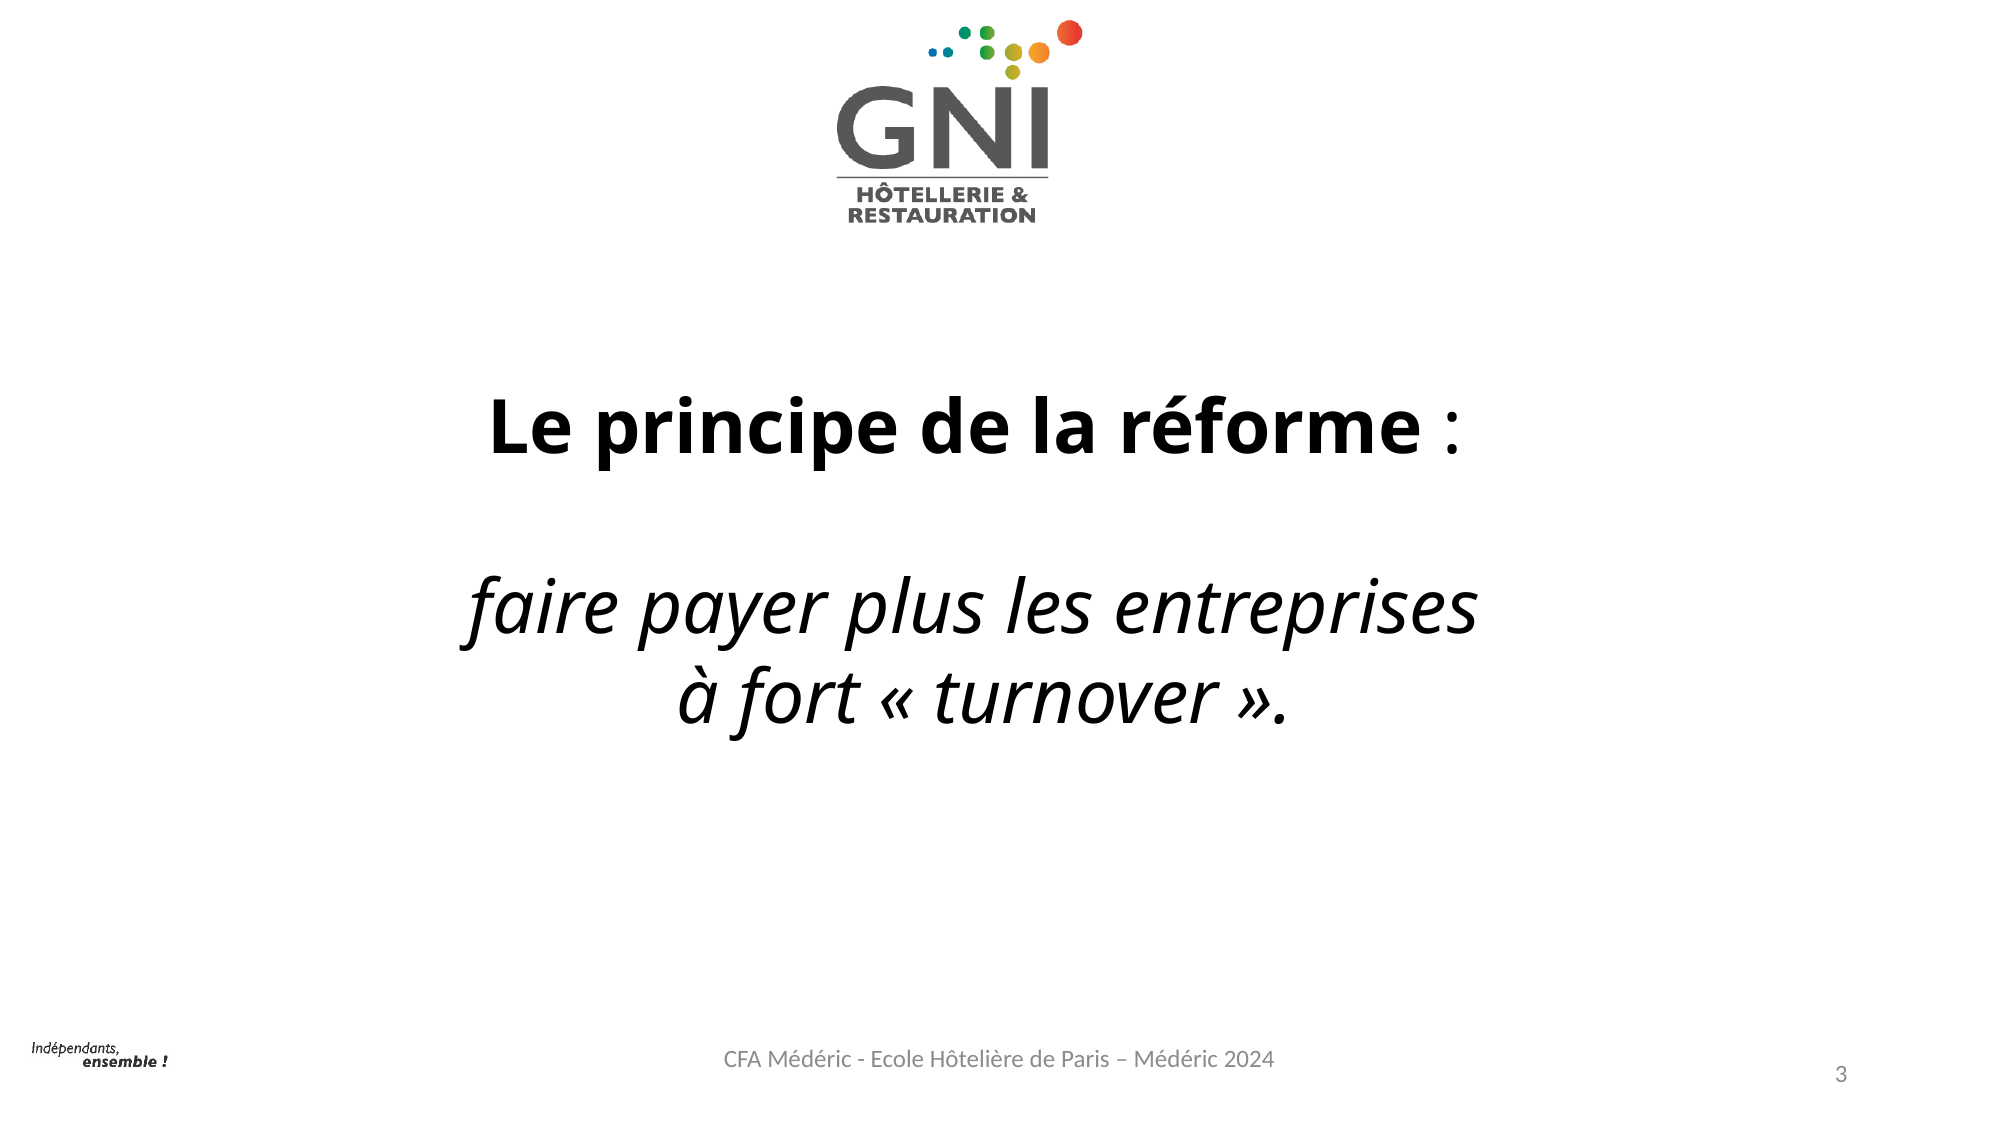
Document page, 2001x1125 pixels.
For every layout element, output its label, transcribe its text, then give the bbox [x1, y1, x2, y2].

text_box Le principe de la réforme : faire payer plus les entreprises à fort « turnover ». [332, 371, 1638, 746]
slide_number 3 [1412, 1042, 1863, 1103]
picture [0, 987, 195, 1125]
footer CFA Médéric - Ecole Hôtelière de Paris – Médéric 2024 [662, 1042, 1338, 1103]
picture [808, 0, 1106, 253]
